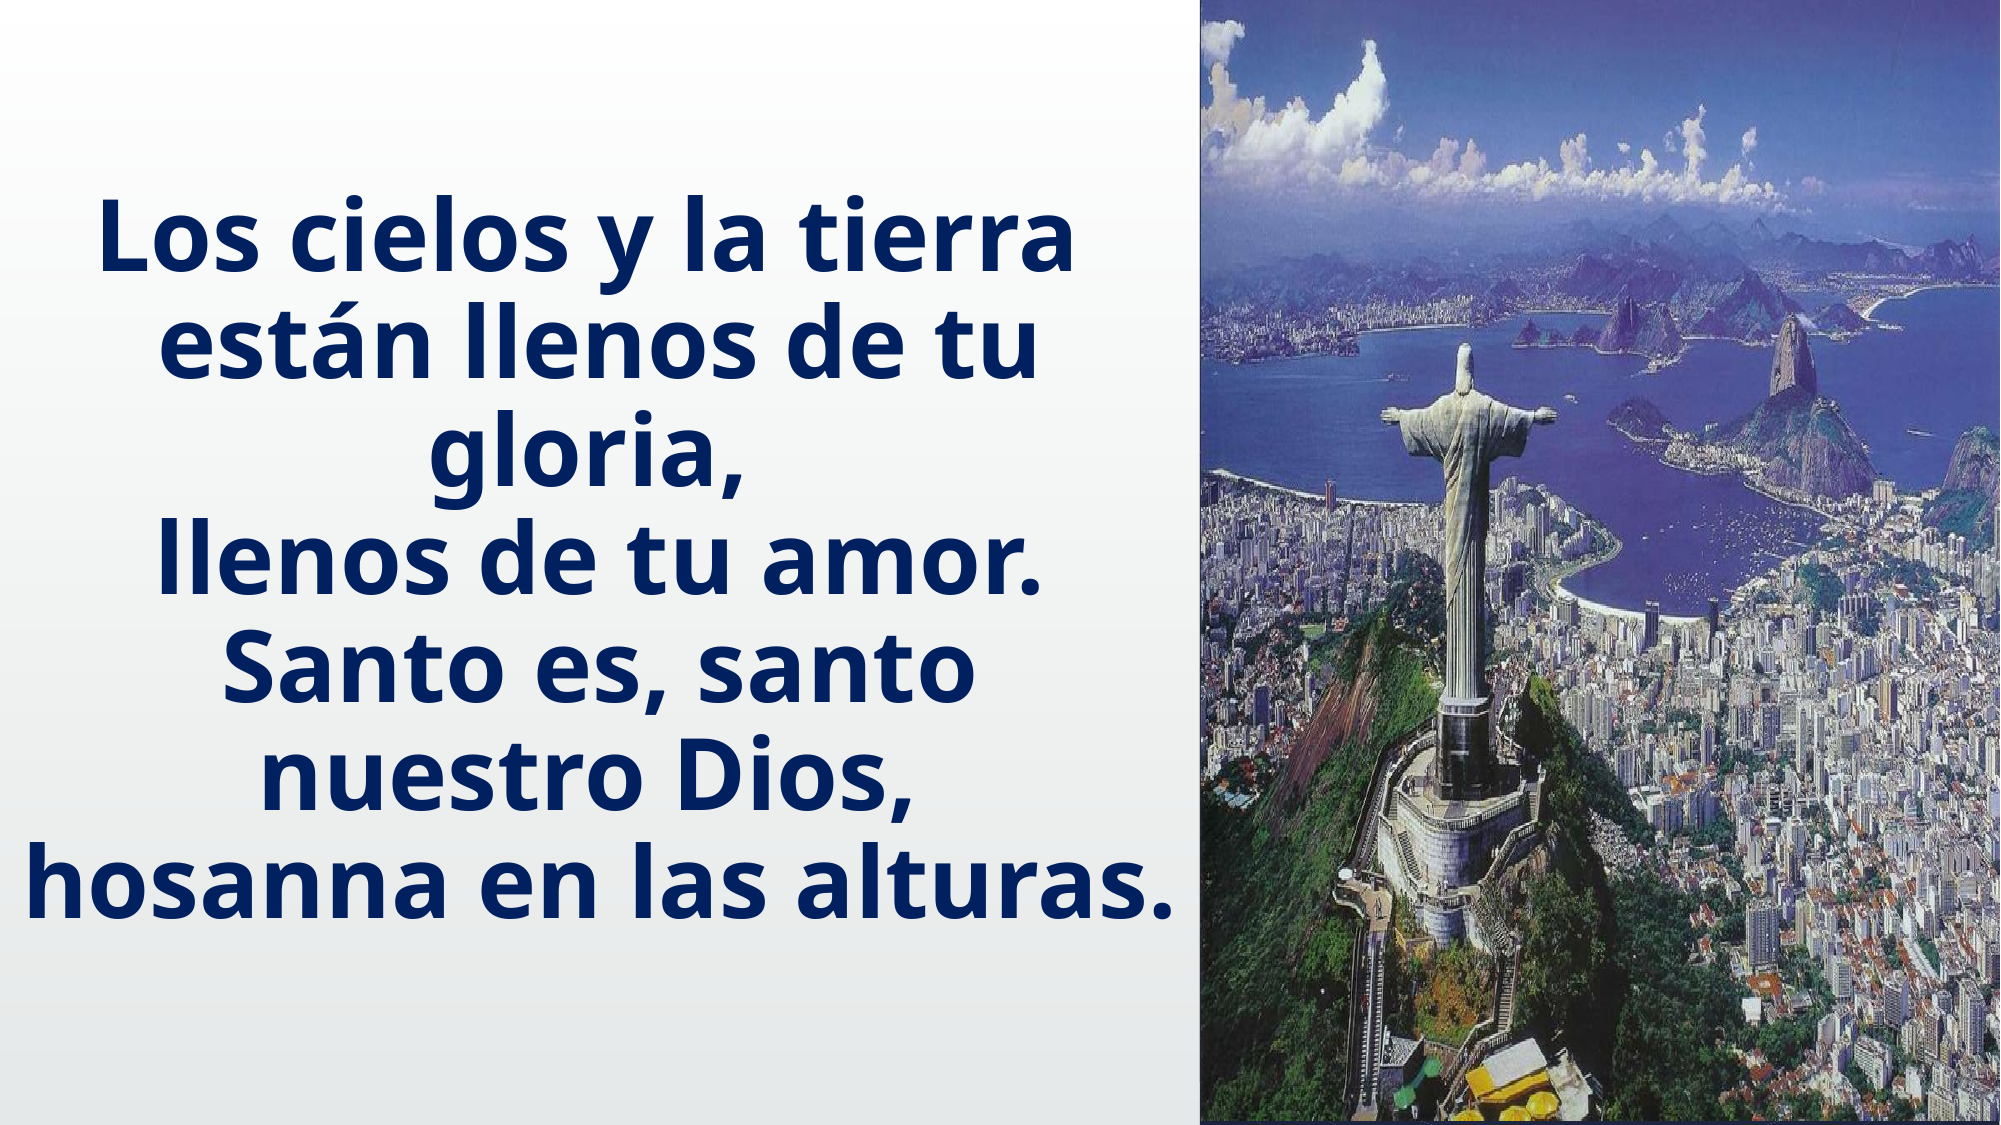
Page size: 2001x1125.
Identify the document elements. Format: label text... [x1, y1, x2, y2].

picture [1200, 0, 2000, 1125]
title Los cielos y la tierra están llenos de tu gloria, llenos de tu amor. Santo es, santo nuestro Dios, hosanna en las alturas. [0, 0, 1200, 1125]
